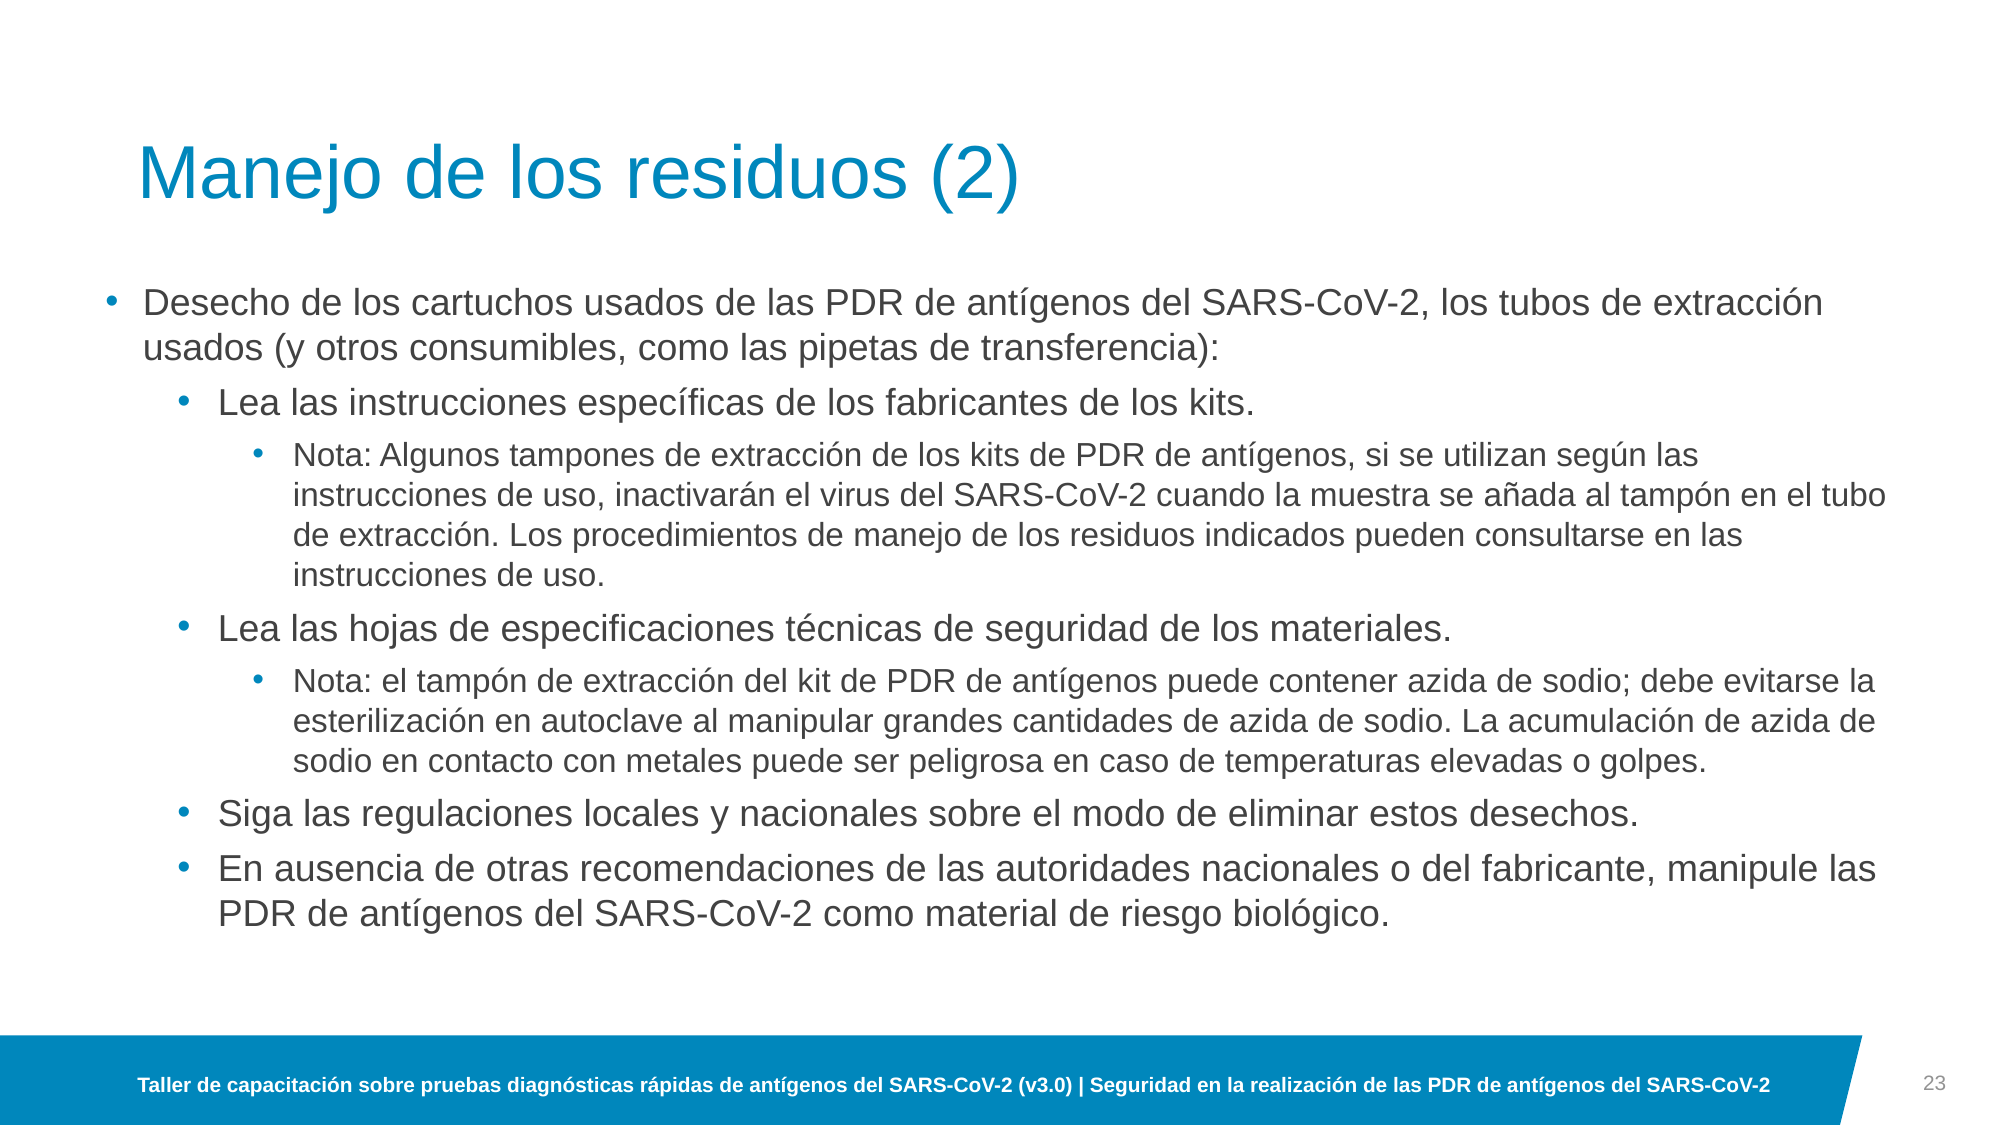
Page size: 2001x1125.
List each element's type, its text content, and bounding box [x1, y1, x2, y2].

text_box Desecho de los cartuchos usados de las PDR de antígenos del SARS-CoV-2, los tubos de extracción usados (y otros consumibles, como las pipetas de transferencia): Lea las instrucciones específicas de los fabricantes de los kits. Nota: Algunos tampones de extracción de los kits de PDR de antígenos, si se utilizan según las instrucciones de uso, inactivarán el virus del SARS-CoV-2 cuando la muestra se añada al tampón en el tubo de extracción. Los procedimientos de manejo de los residuos indicados pueden consultarse en las instrucciones de uso. Lea las hojas de especificaciones técnicas de seguridad de los materiales. Nota: el tampón de extracción del kit de PDR de antígenos puede contener azida de sodio; debe evitarse la esterilización en autoclave al manipular grandes cantidades de azida de sodio. La acumulación de azida de sodio en contacto con metales puede ser peligrosa en caso de temperaturas elevadas o golpes. Siga las regulaciones locales y nacionales sobre el modo de eliminar estos desechos. En ausencia de otras recomendaciones de las autoridades nacionales o del fabricante, manipule las PDR de antígenos del SARS-CoV-2 como material de riesgo biológico. [90, 199, 1905, 818]
footer Taller de capacitación sobre pruebas diagnósticas rápidas de antígenos del SARS-CoV-2 (v3.0) | Seguridad en la realización de las PDR de antígenos del SARS-CoV-2 [137, 1042, 1820, 1125]
slide_number 23 [1862, 1035, 1947, 1125]
title Manejo de los residuos (2) [137, 59, 1863, 199]
